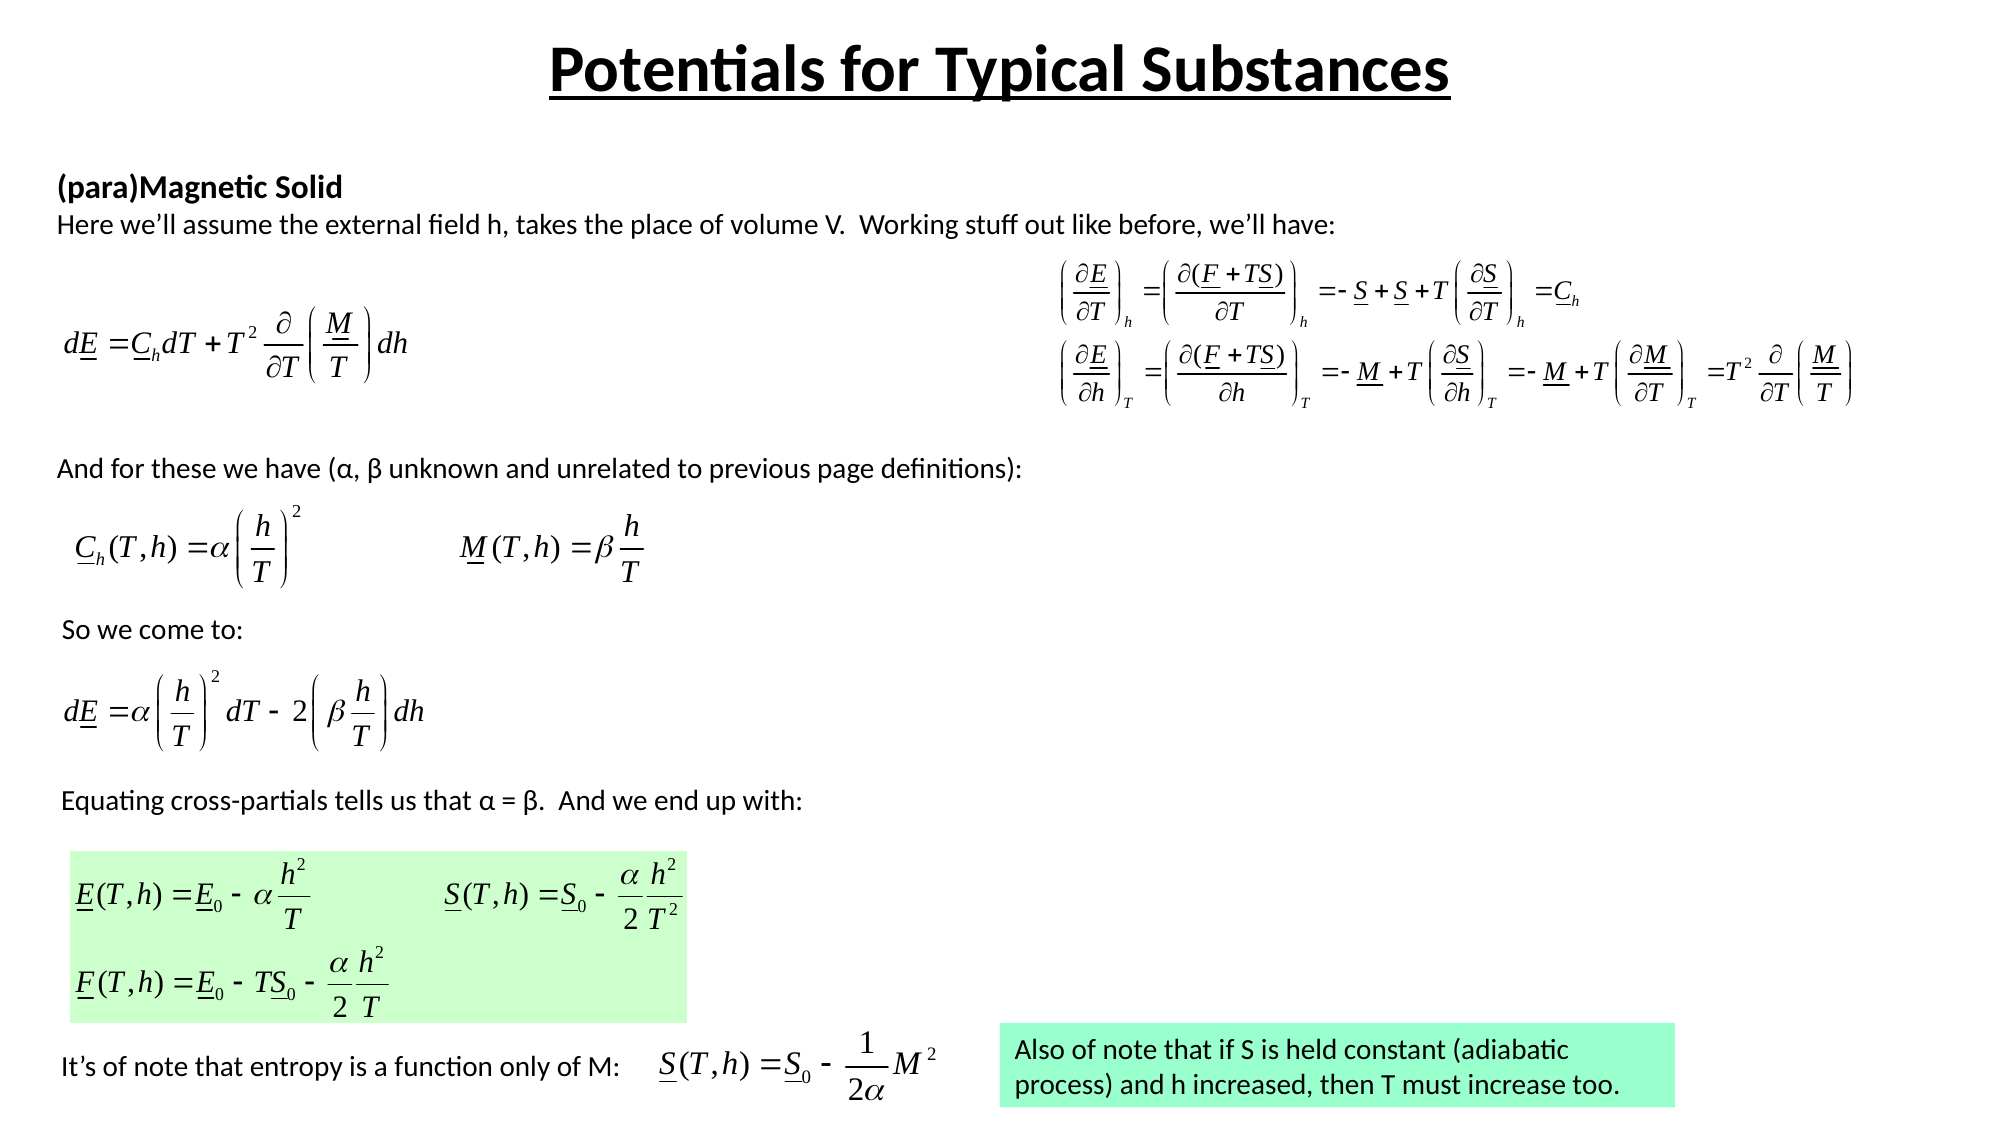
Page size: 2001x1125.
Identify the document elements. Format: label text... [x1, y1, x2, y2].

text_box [58, 300, 413, 390]
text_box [70, 496, 649, 595]
text_box Equating cross-partials tells us that α = β. And we end up with: [46, 774, 853, 824]
text_box Potentials for Typical Substances [519, 1, 1481, 114]
text_box So we come to: [47, 602, 259, 653]
text_box Also of note that if S is held constant (adiabatic process) and h increased, then T must increase too. [999, 1022, 1675, 1108]
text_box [70, 850, 688, 1023]
text_box It’s of note that entropy is a function only of M: [46, 1040, 653, 1090]
text_box And for these we have (α, β unknown and unrelated to previous page definitions): [42, 441, 1129, 492]
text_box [58, 661, 432, 758]
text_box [653, 1022, 942, 1108]
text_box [1055, 255, 1859, 413]
text_box (para)Magnetic Solid Here we’ll assume the external field h, takes the place of volume V. Working stuff out like before, we’ll have: [42, 157, 1362, 248]
